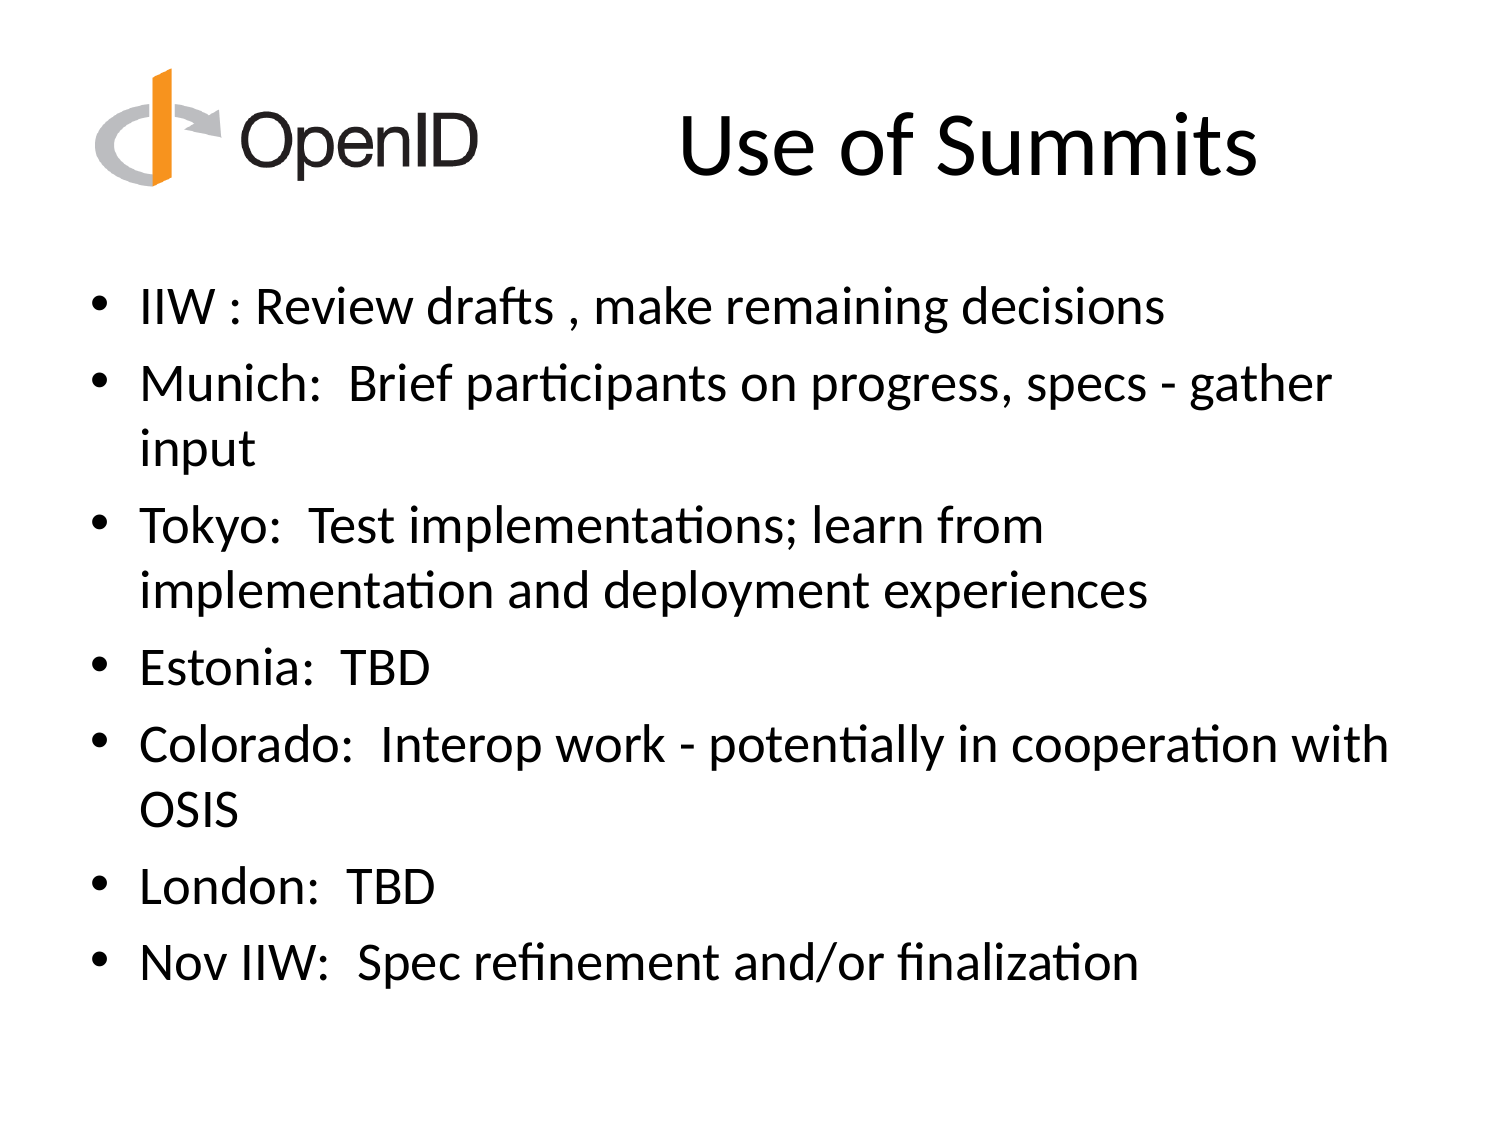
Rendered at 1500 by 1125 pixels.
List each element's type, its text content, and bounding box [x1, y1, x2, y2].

picture [64, 44, 513, 225]
list IIW : Review drafts , make remaining decisions Munich: Brief participants on progress, specs - gather input Tokyo: Test implementations; learn from implementation and deployment experiences Estonia: TBD Colorado: Interop work - potentially in cooperation with OSIS London: TBD Nov IIW: Spec refinement and/or finalization [75, 262, 1425, 1005]
title Use of Summits [512, 45, 1425, 233]
